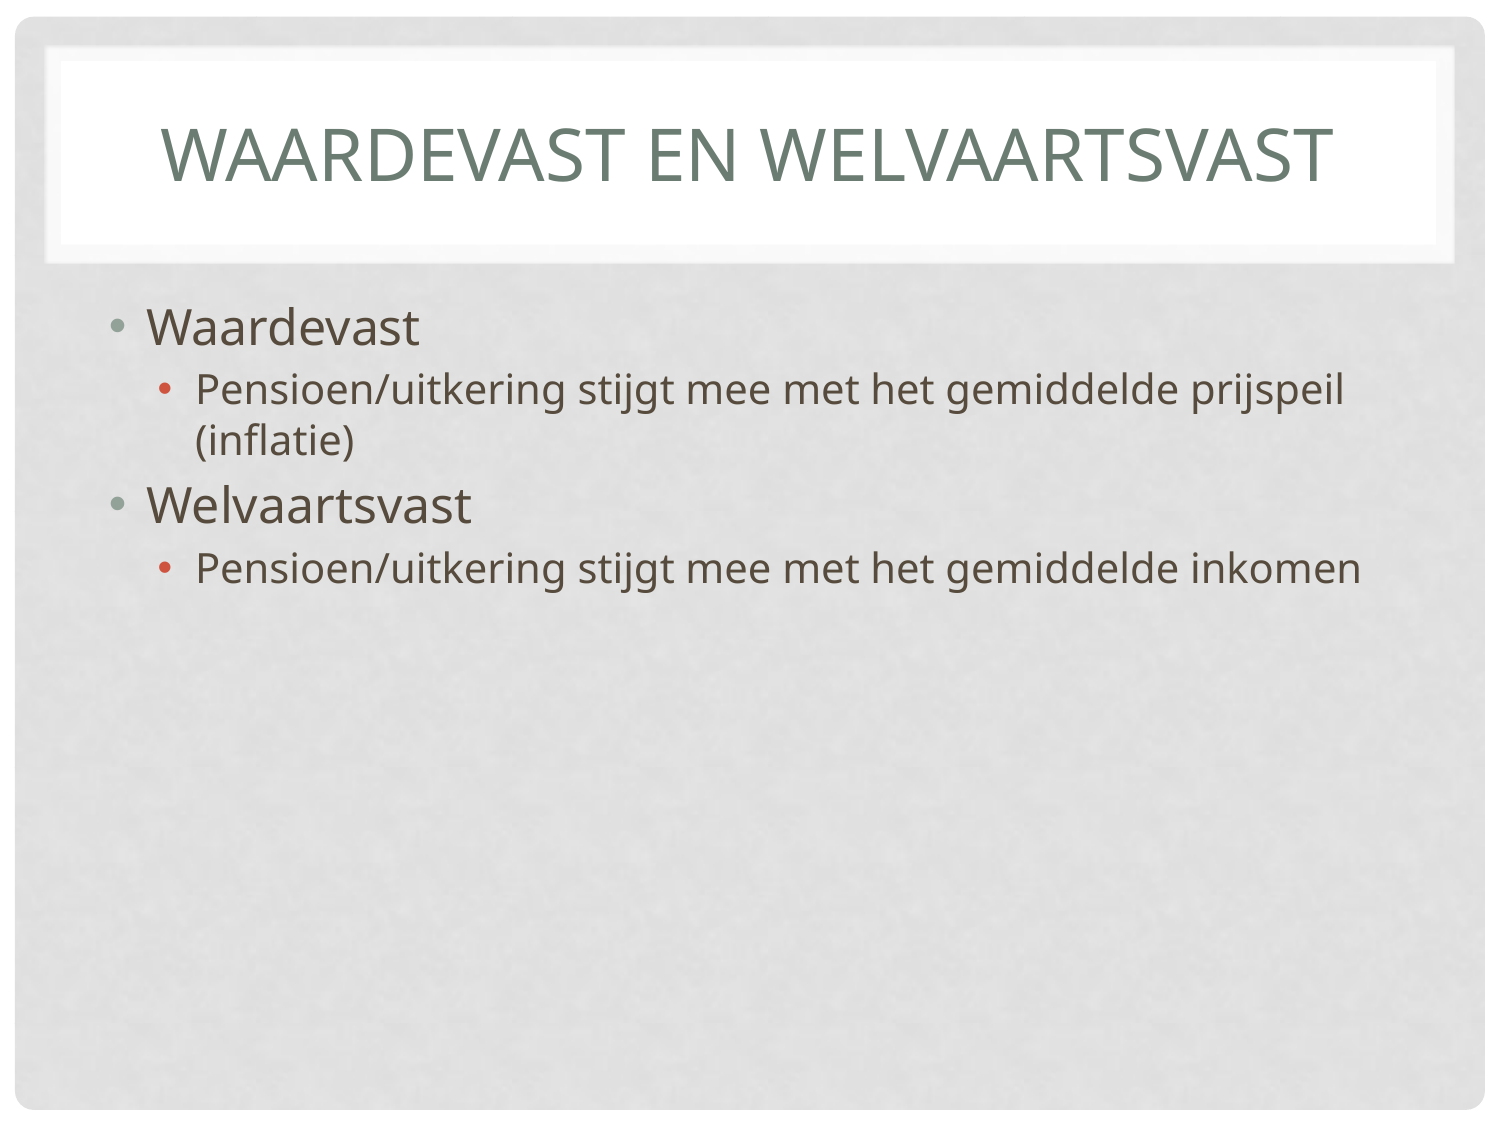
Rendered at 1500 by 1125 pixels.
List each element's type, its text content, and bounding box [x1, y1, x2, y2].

list Waardevast Pensioen/uitkering stijgt mee met het gemiddelde prijspeil (inflatie) Welvaartsvast Pensioen/uitkering stijgt mee met het gemiddelde inkomen [75, 287, 1425, 1005]
title Waardevast en welvaartsvast [69, 66, 1425, 238]
